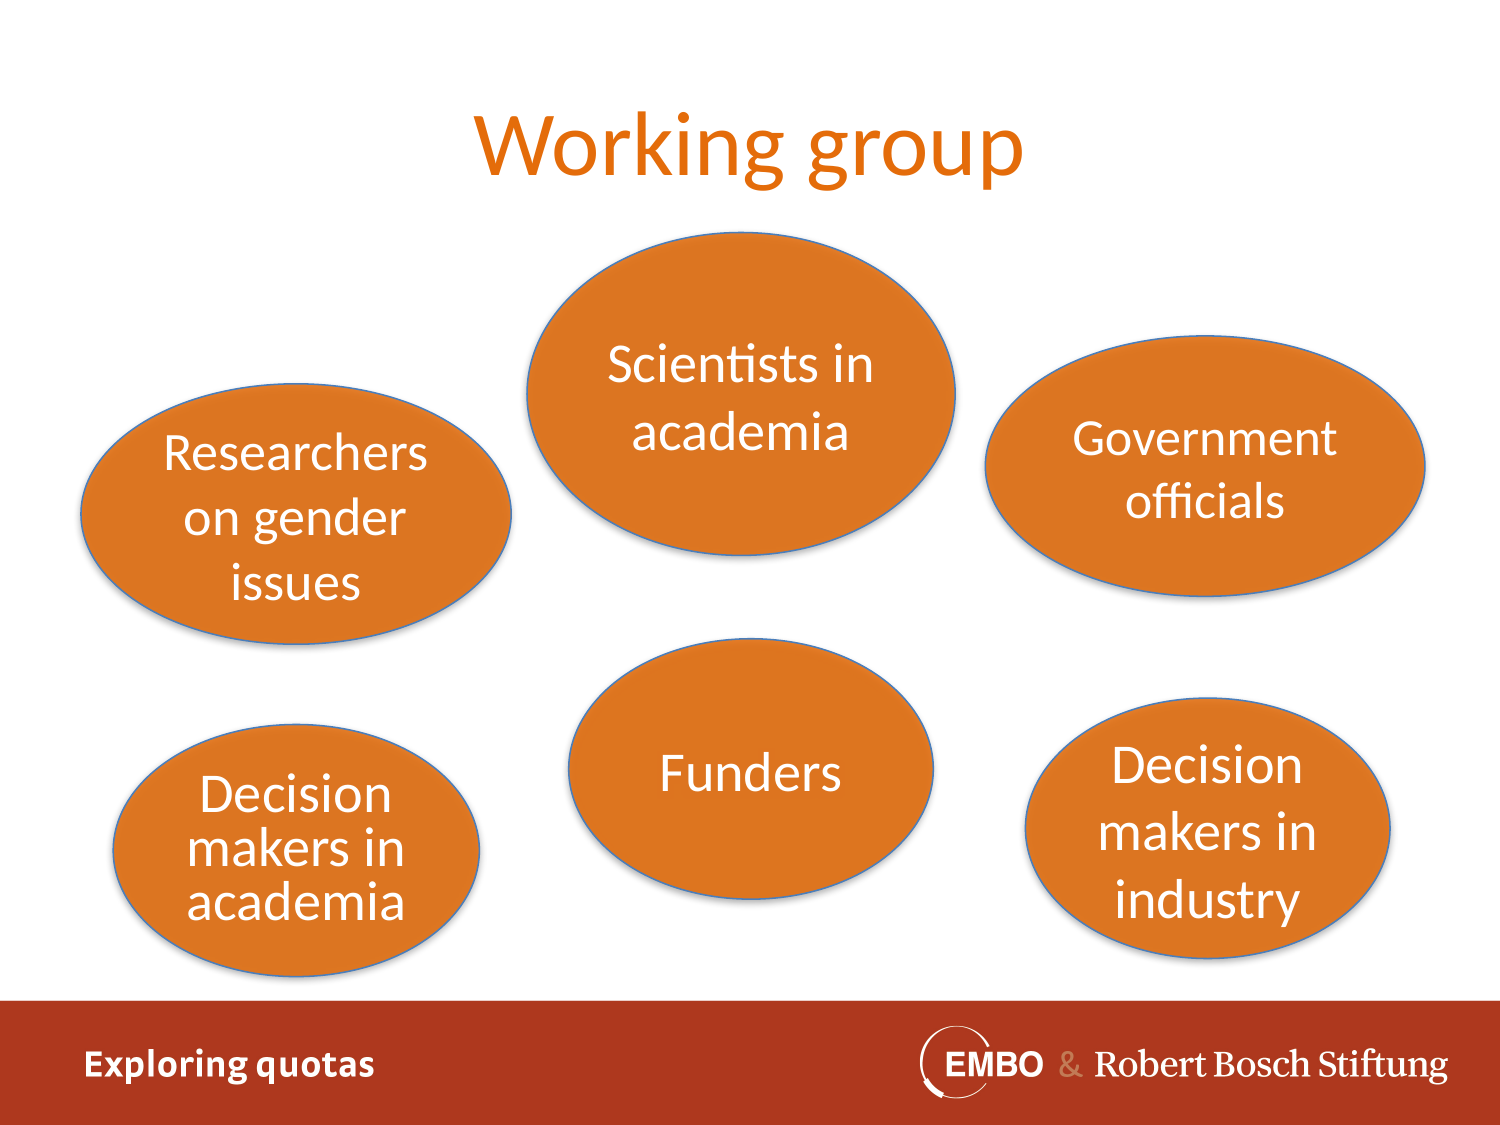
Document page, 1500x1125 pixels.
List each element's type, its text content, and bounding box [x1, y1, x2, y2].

text_box Scientists in academia [526, 231, 956, 557]
picture [0, 0, 1500, 1125]
text_box Researchers on gender issues [80, 383, 512, 645]
text_box Funders [567, 637, 935, 900]
text_box Decision makers in industry [1024, 697, 1391, 960]
title Working group [75, 45, 1425, 233]
text_box Government officials [984, 335, 1426, 598]
text_box Decision makers in academia [112, 723, 481, 978]
